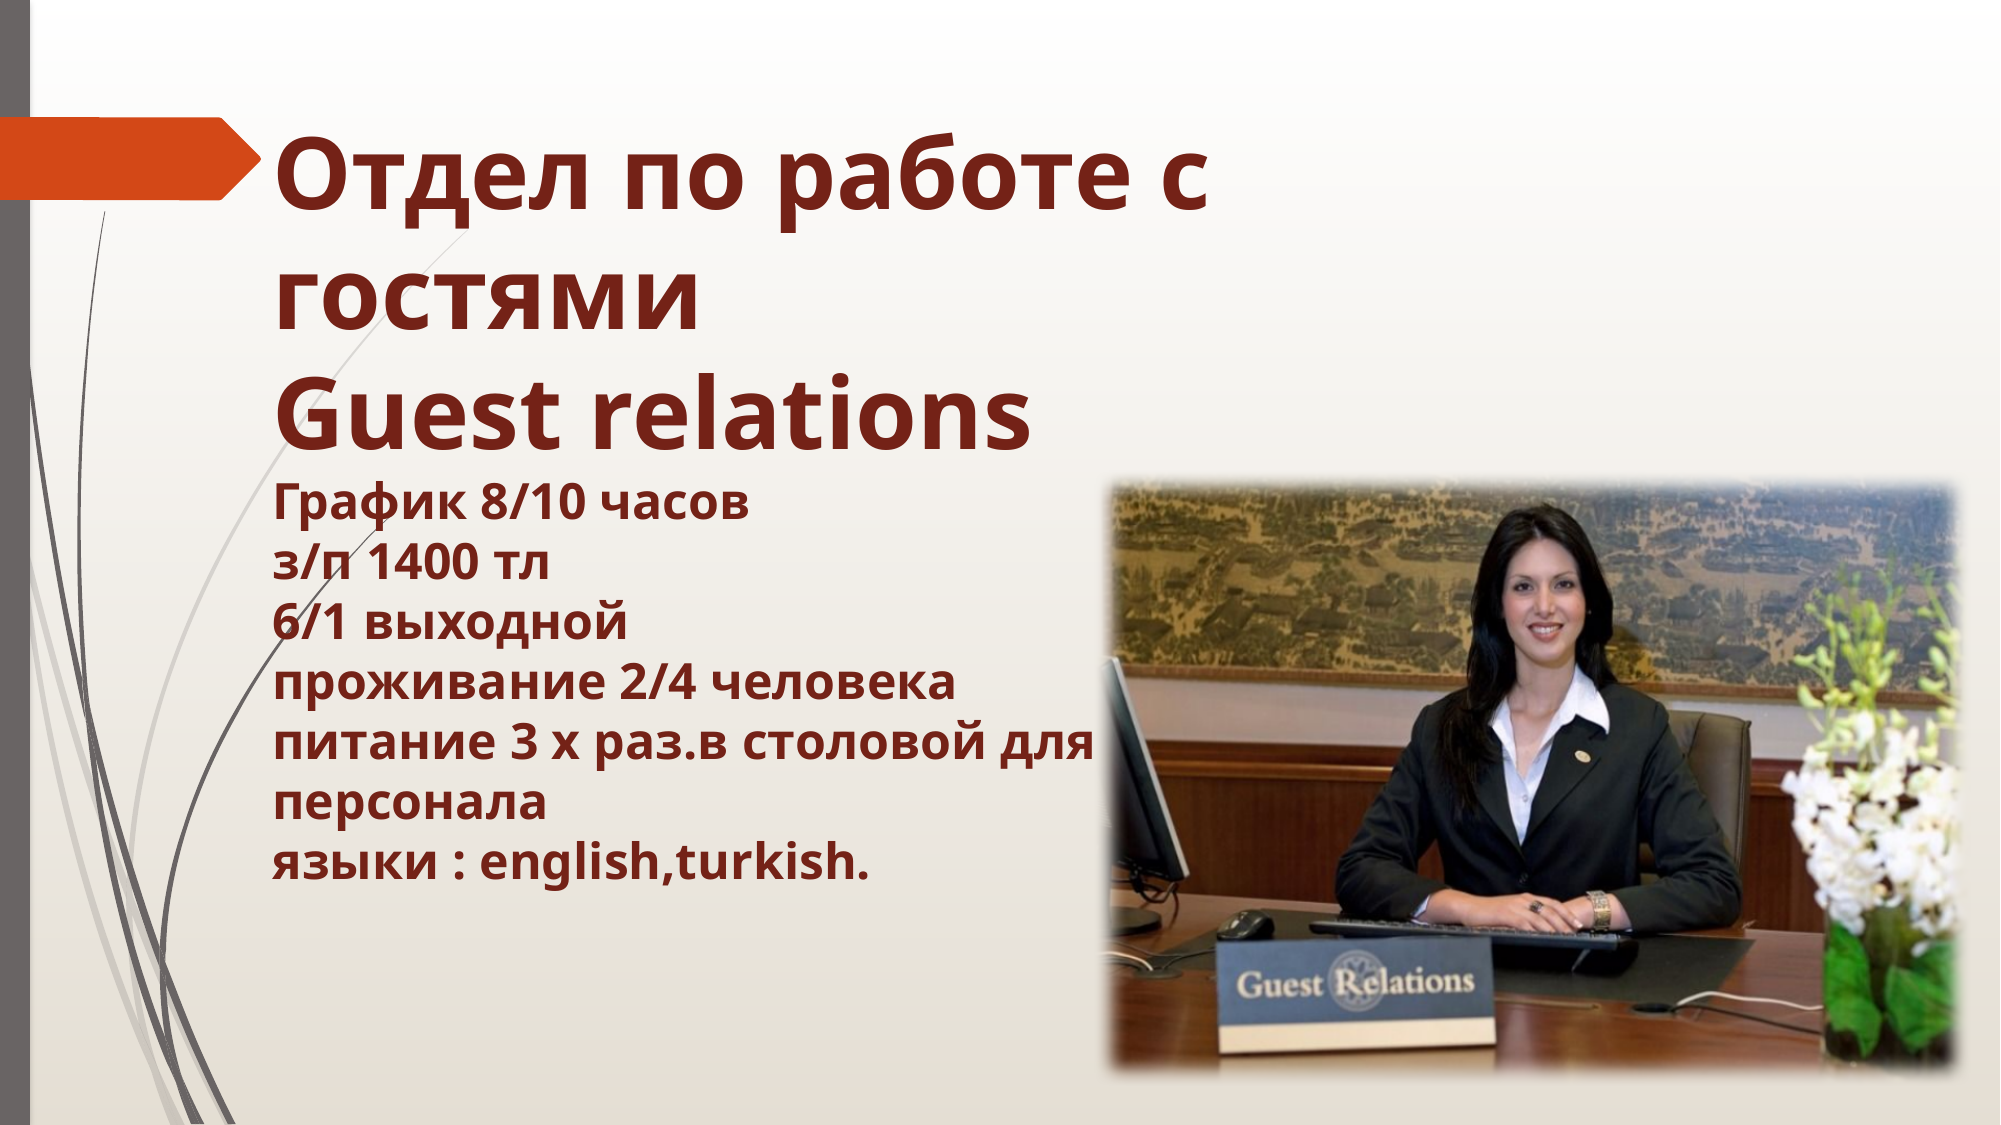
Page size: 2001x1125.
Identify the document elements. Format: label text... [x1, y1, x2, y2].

picture [1093, 469, 1971, 1088]
title Отдел по работе с гостями Guest relations График 8/10 часов з/п 1400 тл 6/1 выходной проживание 2/4 человека питание 3 х раз.в столовой для персонала языки : english,turkish. [257, 102, 1254, 313]
